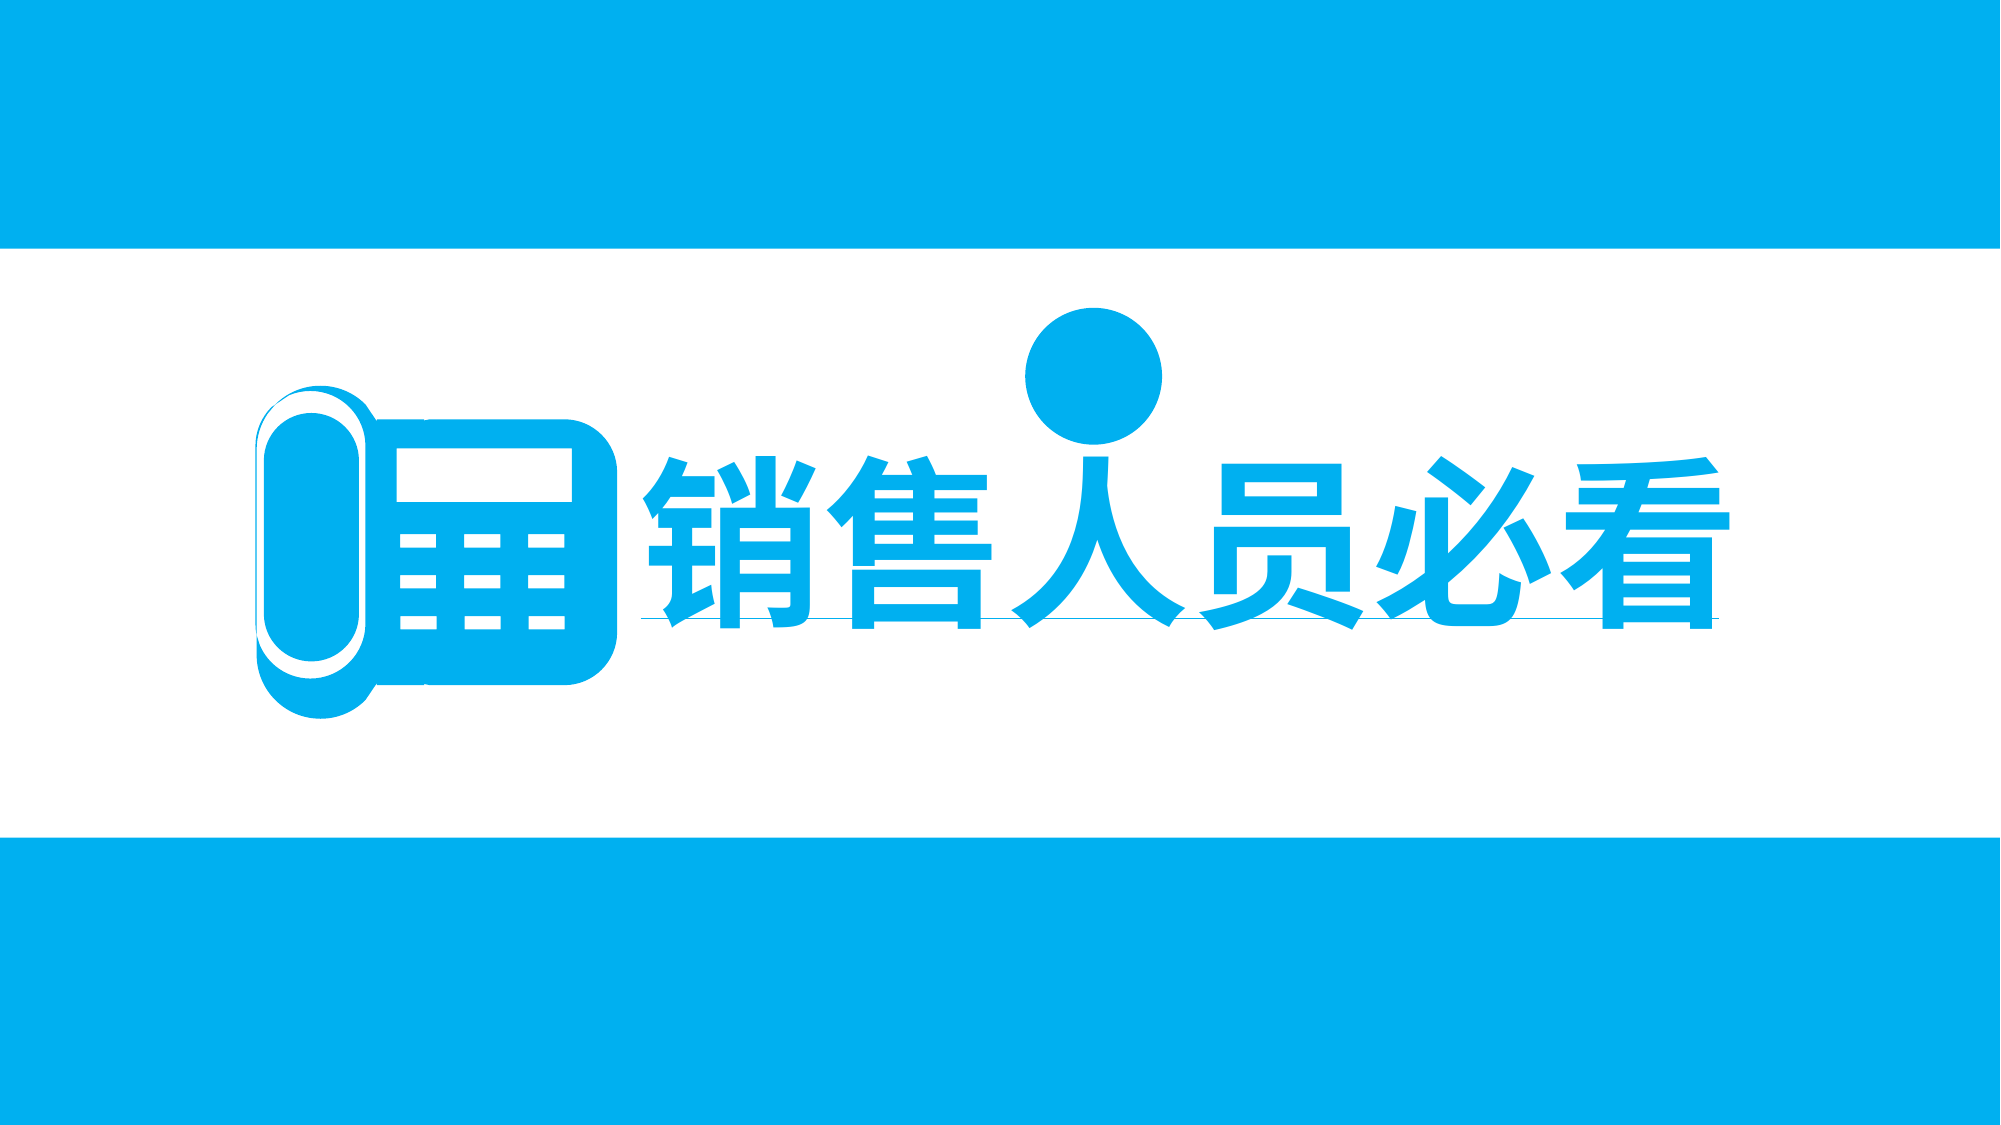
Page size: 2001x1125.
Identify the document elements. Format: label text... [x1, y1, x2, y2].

text_box [254, 384, 619, 720]
text_box 销售人员必看 [625, 421, 1755, 657]
text_box [1024, 306, 1164, 446]
text_box [0, 836, 2000, 1125]
text_box [0, 0, 2000, 250]
